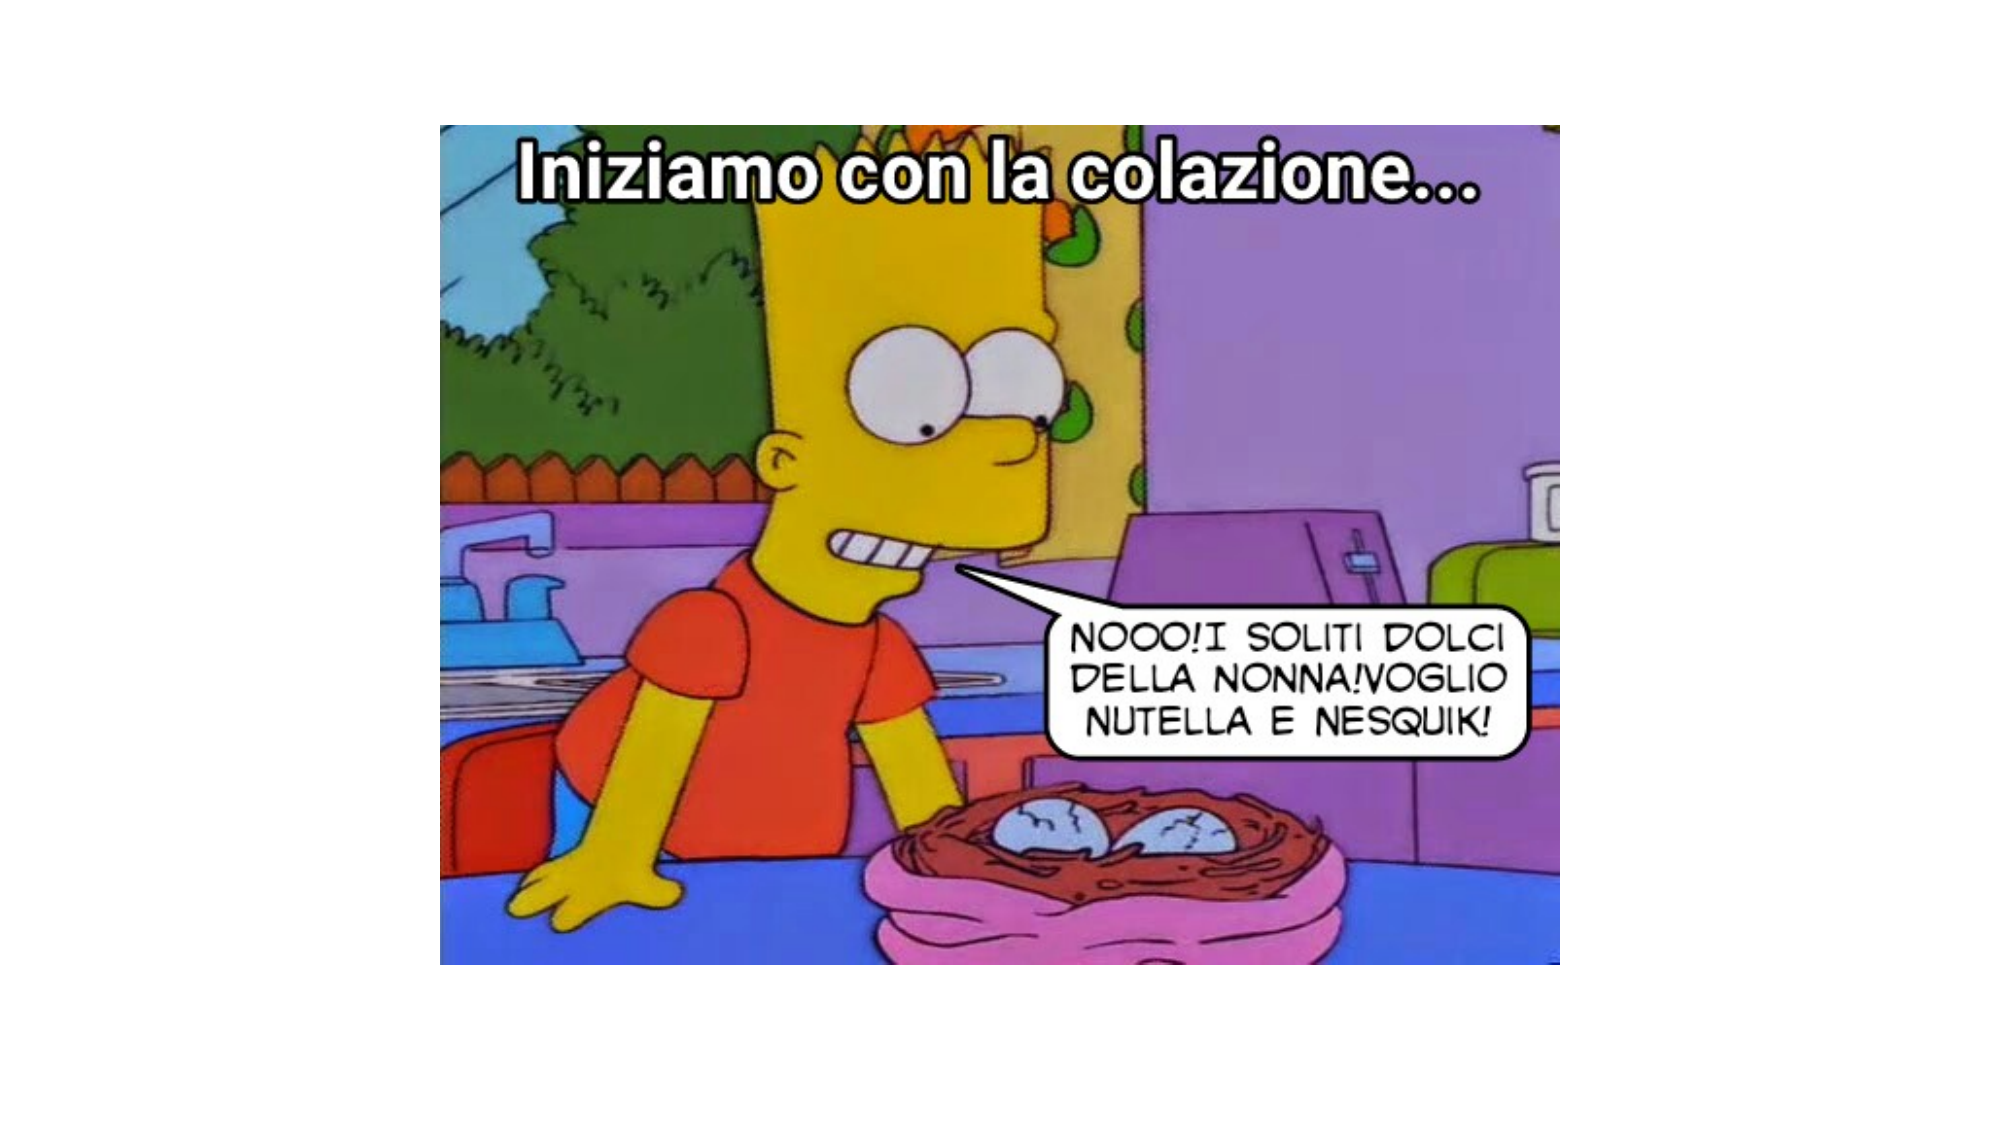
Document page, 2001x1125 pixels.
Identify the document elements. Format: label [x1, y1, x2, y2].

list [440, 125, 1560, 965]
